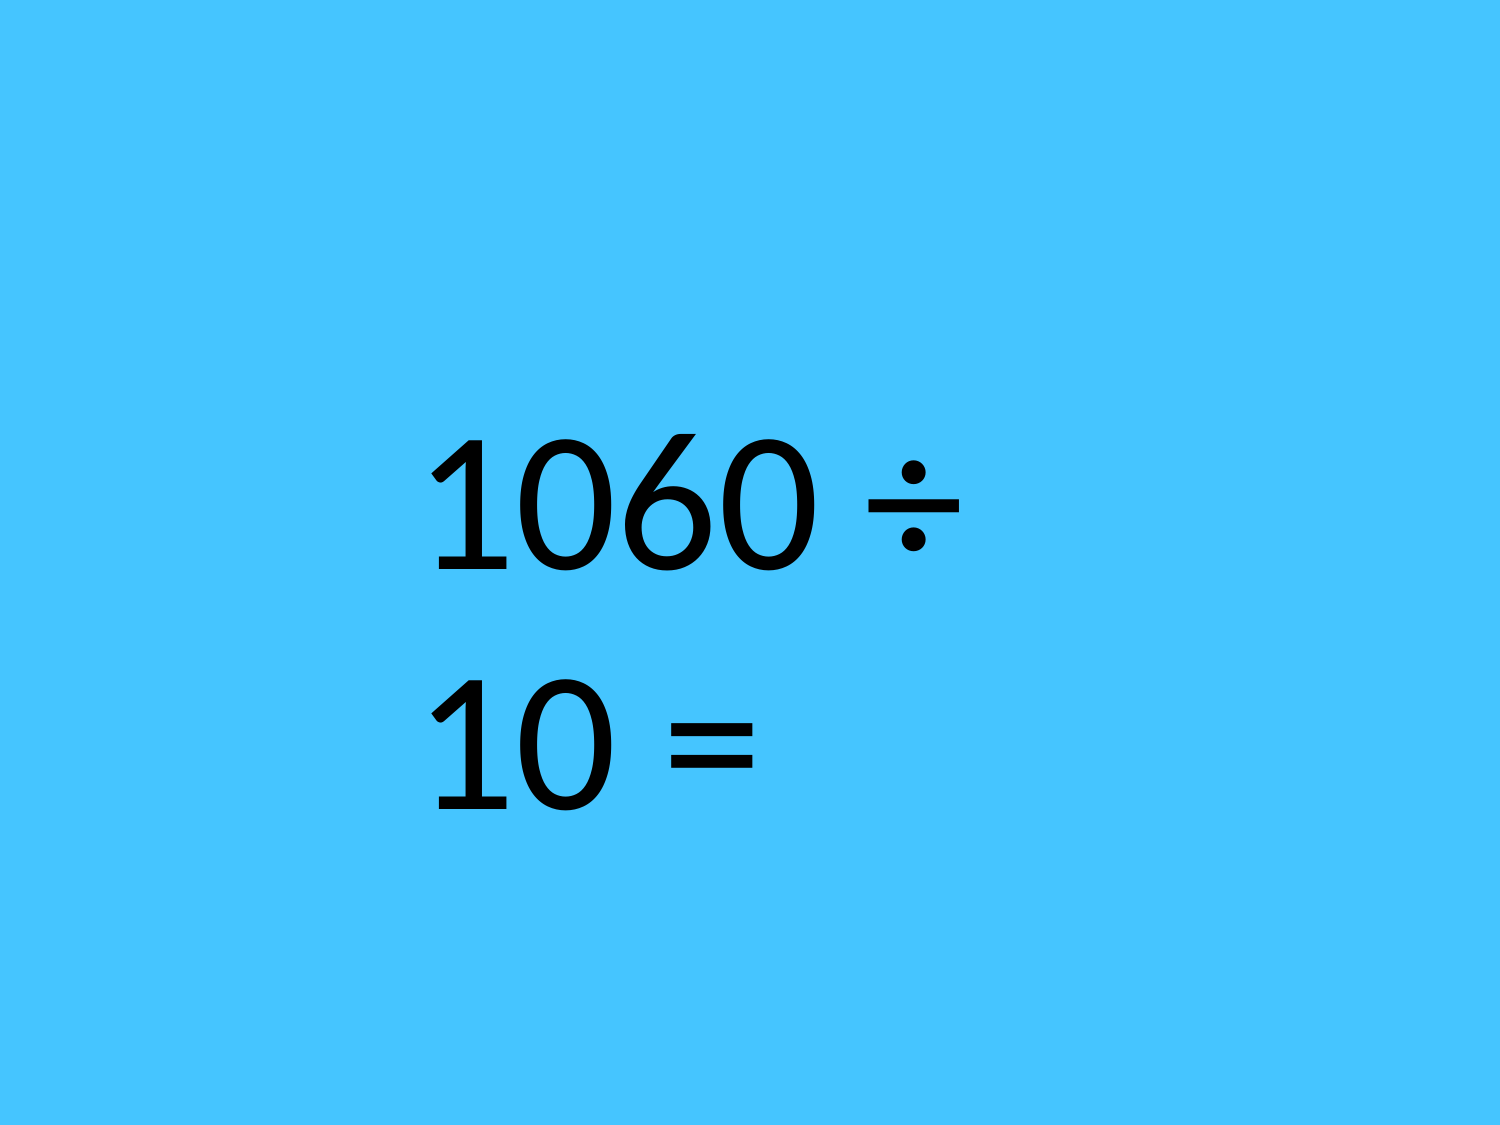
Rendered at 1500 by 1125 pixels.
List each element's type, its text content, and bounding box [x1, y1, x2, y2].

text_box 1060 ÷ 10 = [399, 362, 1213, 858]
